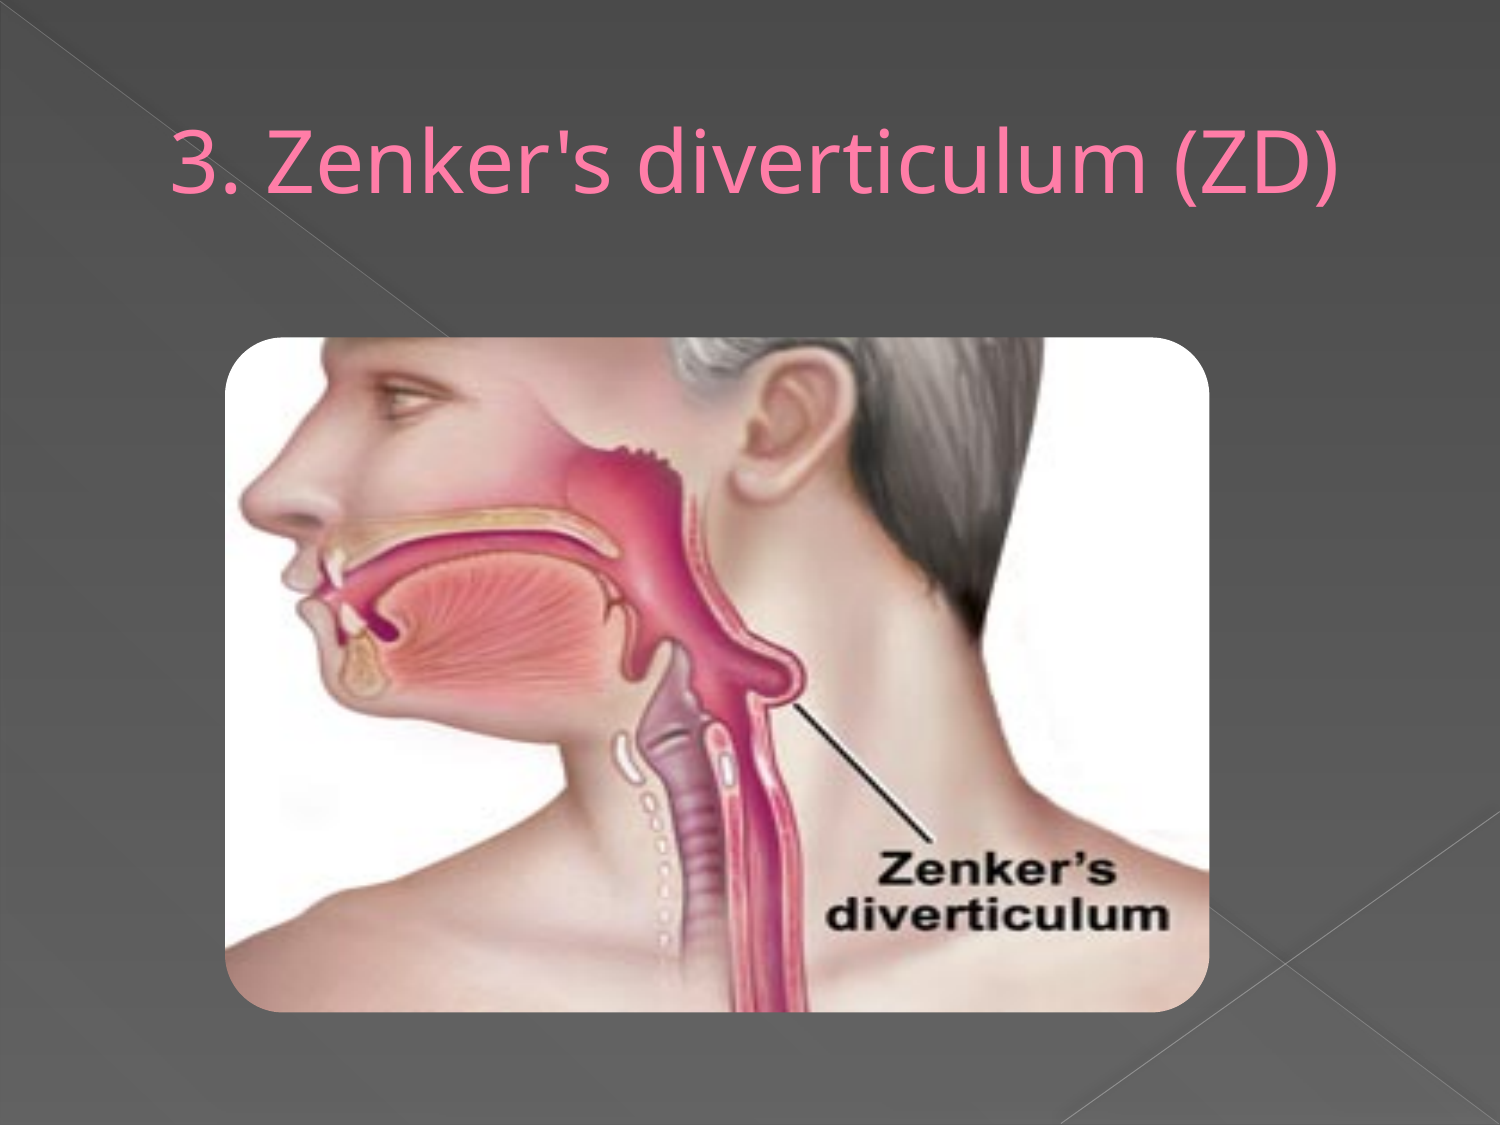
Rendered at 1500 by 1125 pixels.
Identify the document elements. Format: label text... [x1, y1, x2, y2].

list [224, 337, 1210, 1013]
title 3. Zenker's diverticulum (ZD) [75, 43, 1425, 274]
